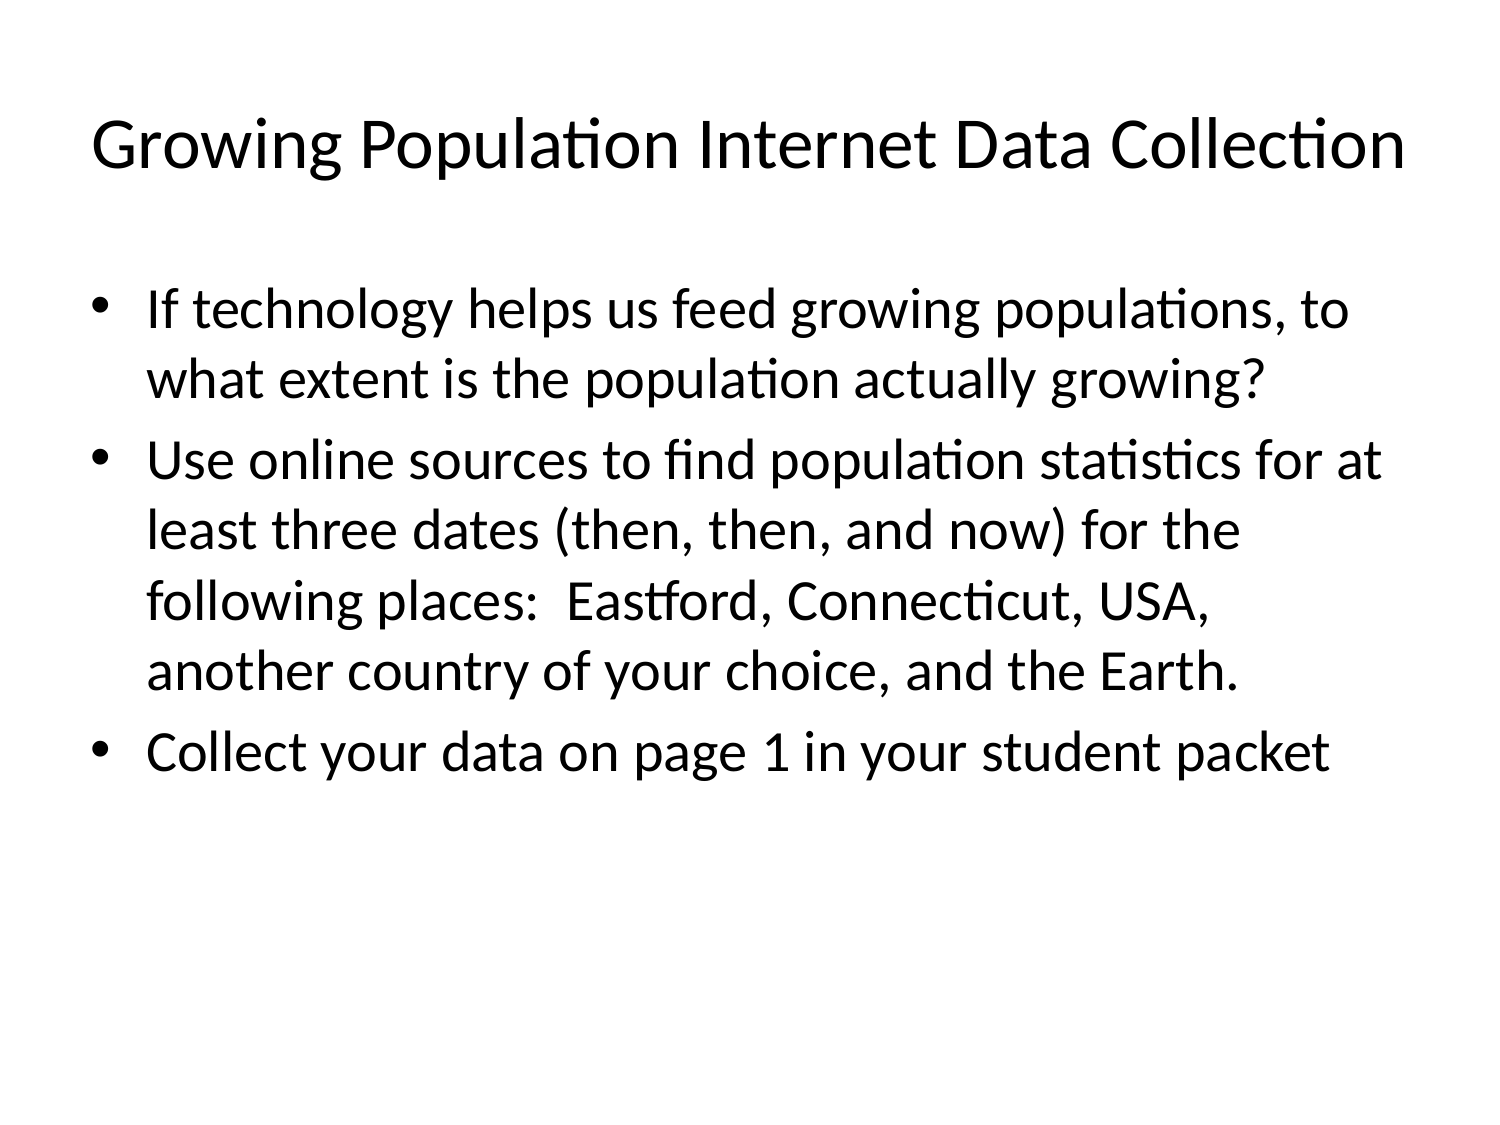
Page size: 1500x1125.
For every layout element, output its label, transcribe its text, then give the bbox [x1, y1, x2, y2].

list If technology helps us feed growing populations, to what extent is the population actually growing? Use online sources to find population statistics for at least three dates (then, then, and now) for the following places: Eastford, Connecticut, USA, another country of your choice, and the Earth. Collect your data on page 1 in your student packet [75, 262, 1425, 1005]
title Growing Population Internet Data Collection [75, 45, 1425, 233]
